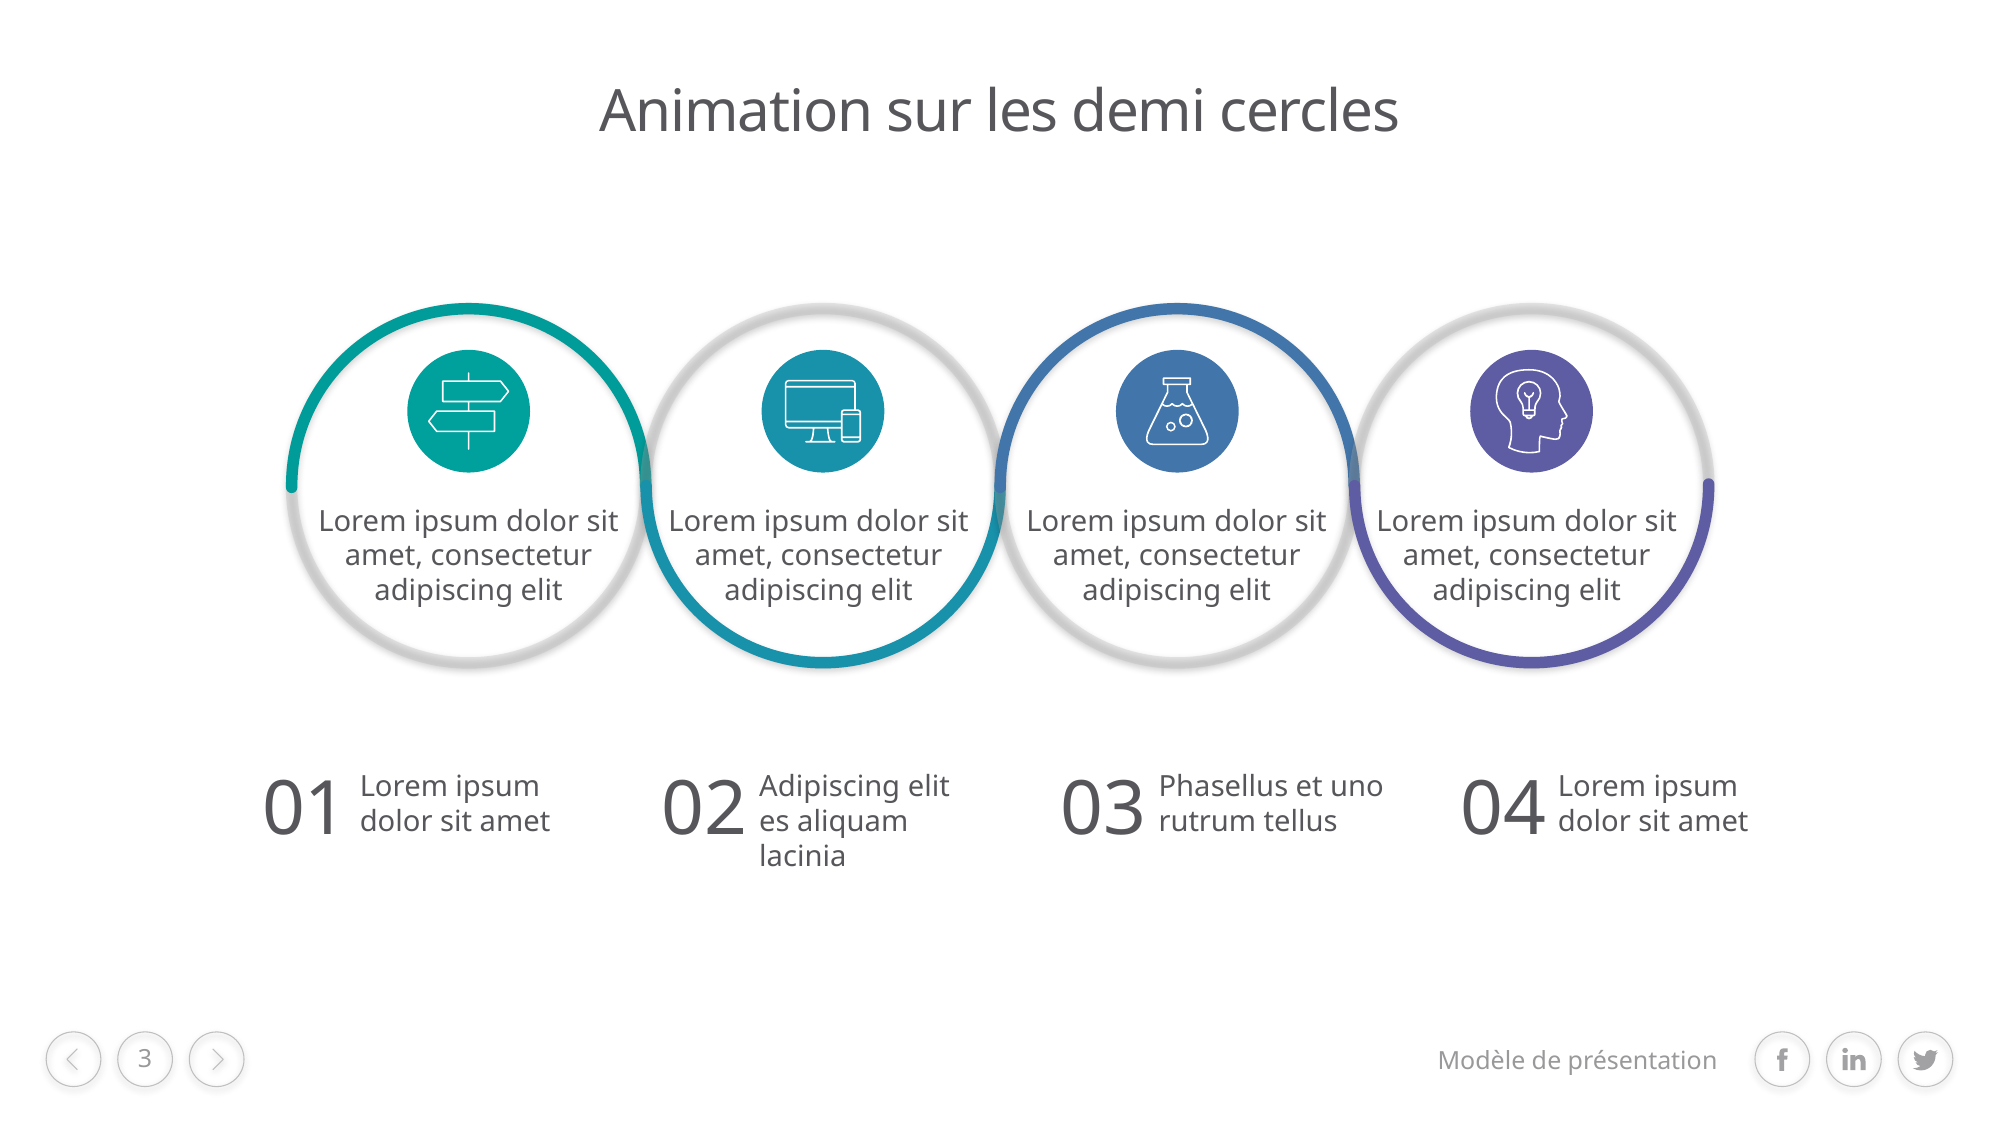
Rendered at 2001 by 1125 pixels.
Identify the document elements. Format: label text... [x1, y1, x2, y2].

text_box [1469, 349, 1594, 473]
text_box [700, 614, 947, 664]
text_box Lorem ipsum dolor sit amet [379, 759, 601, 845]
text_box 03 [1046, 751, 1177, 857]
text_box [1115, 349, 1239, 473]
text_box Adipiscing elit es aliquam lacinia [744, 759, 1001, 880]
text_box Phasellus et uno rutrum tellus [1177, 759, 1400, 845]
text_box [761, 349, 885, 473]
text_box 02 [646, 751, 778, 857]
text_box [1053, 614, 1301, 664]
text_box [290, 486, 640, 496]
text_box Lorem ipsum dolor sit amet, consectetur adipiscing elit [999, 494, 1349, 614]
text_box 01 [247, 751, 379, 857]
text_box [345, 614, 593, 664]
text_box 04 [1445, 751, 1577, 857]
text_box [645, 484, 994, 494]
text_box Lorem ipsum dolor sit amet [1577, 759, 1800, 845]
text_box [999, 486, 1349, 494]
text_box Lorem ipsum dolor sit amet, consectetur adipiscing elit [641, 494, 996, 614]
title Animation sur les demi cercles [150, 45, 1850, 180]
text_box [645, 307, 998, 485]
text_box [290, 307, 644, 489]
text_box [1353, 307, 1710, 485]
text_box [1353, 483, 1710, 530]
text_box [407, 349, 531, 473]
text_box Lorem ipsum dolor sit amet, consectetur adipiscing elit [291, 494, 641, 614]
text_box [999, 307, 1353, 489]
text_box [1408, 614, 1655, 664]
text_box Lorem ipsum dolor sit amet, consectetur adipiscing elit [1349, 494, 1704, 614]
